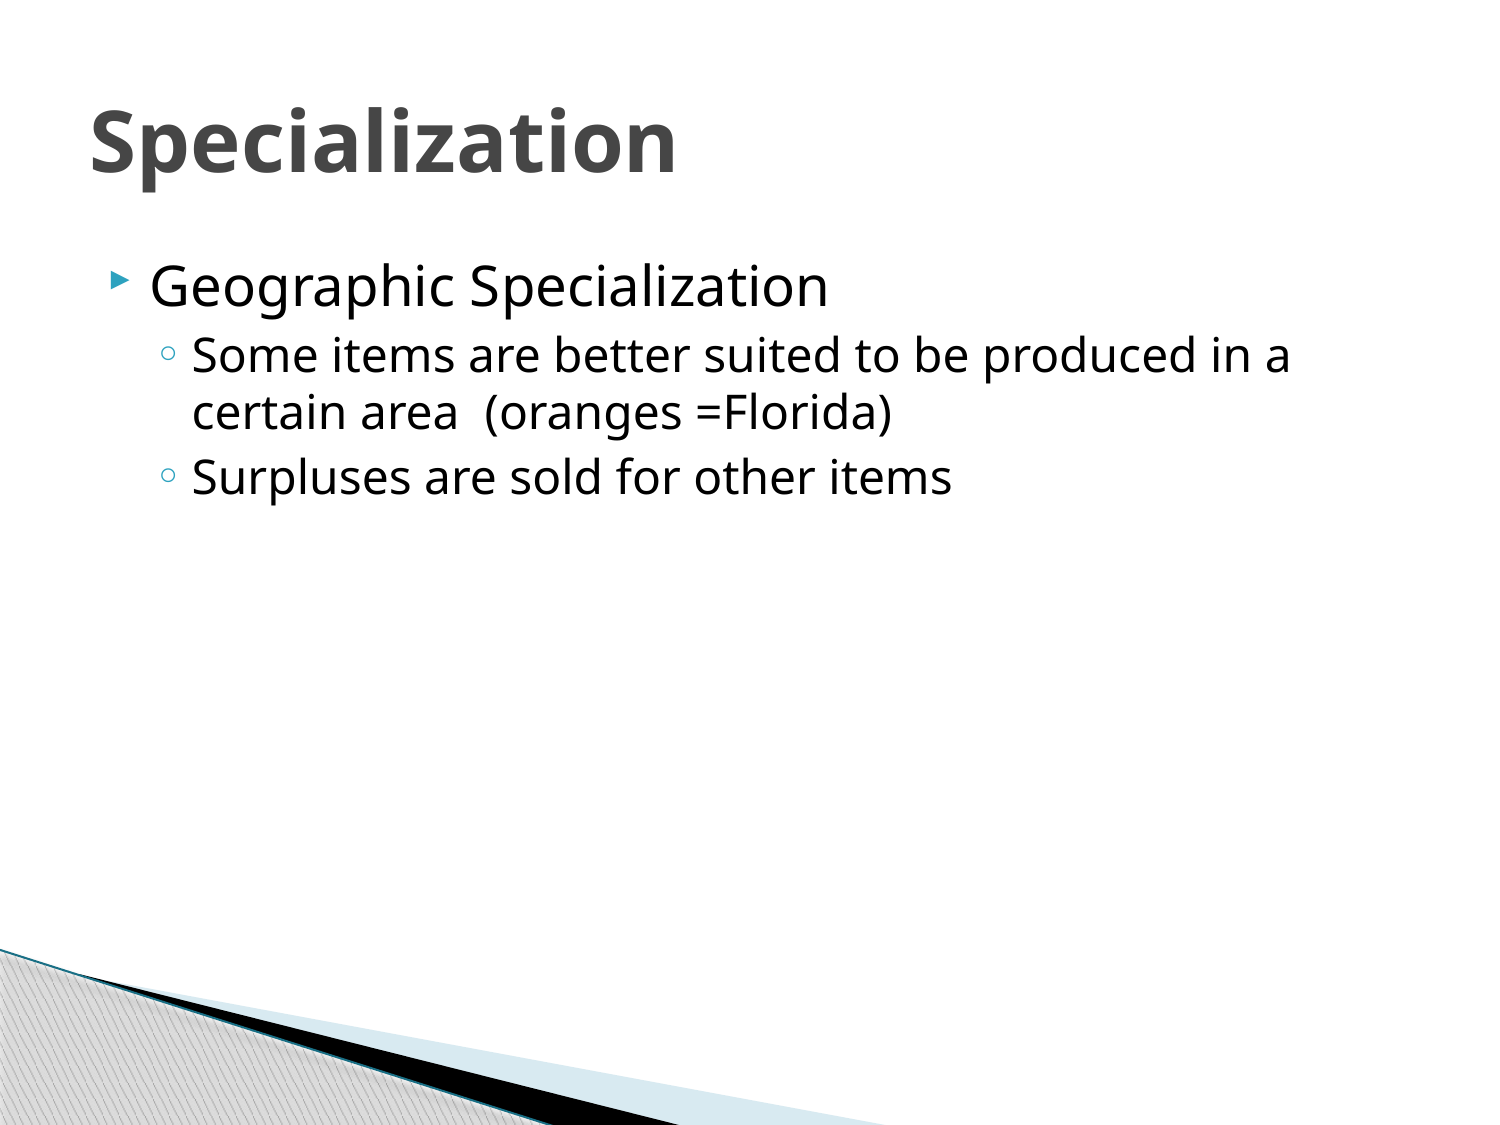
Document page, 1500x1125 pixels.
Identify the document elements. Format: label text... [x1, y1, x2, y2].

list Geographic Specialization Some items are better suited to be produced in a certain area (oranges =Florida) Surpluses are sold for other items [75, 243, 1425, 986]
title Specialization [75, 45, 1425, 233]
